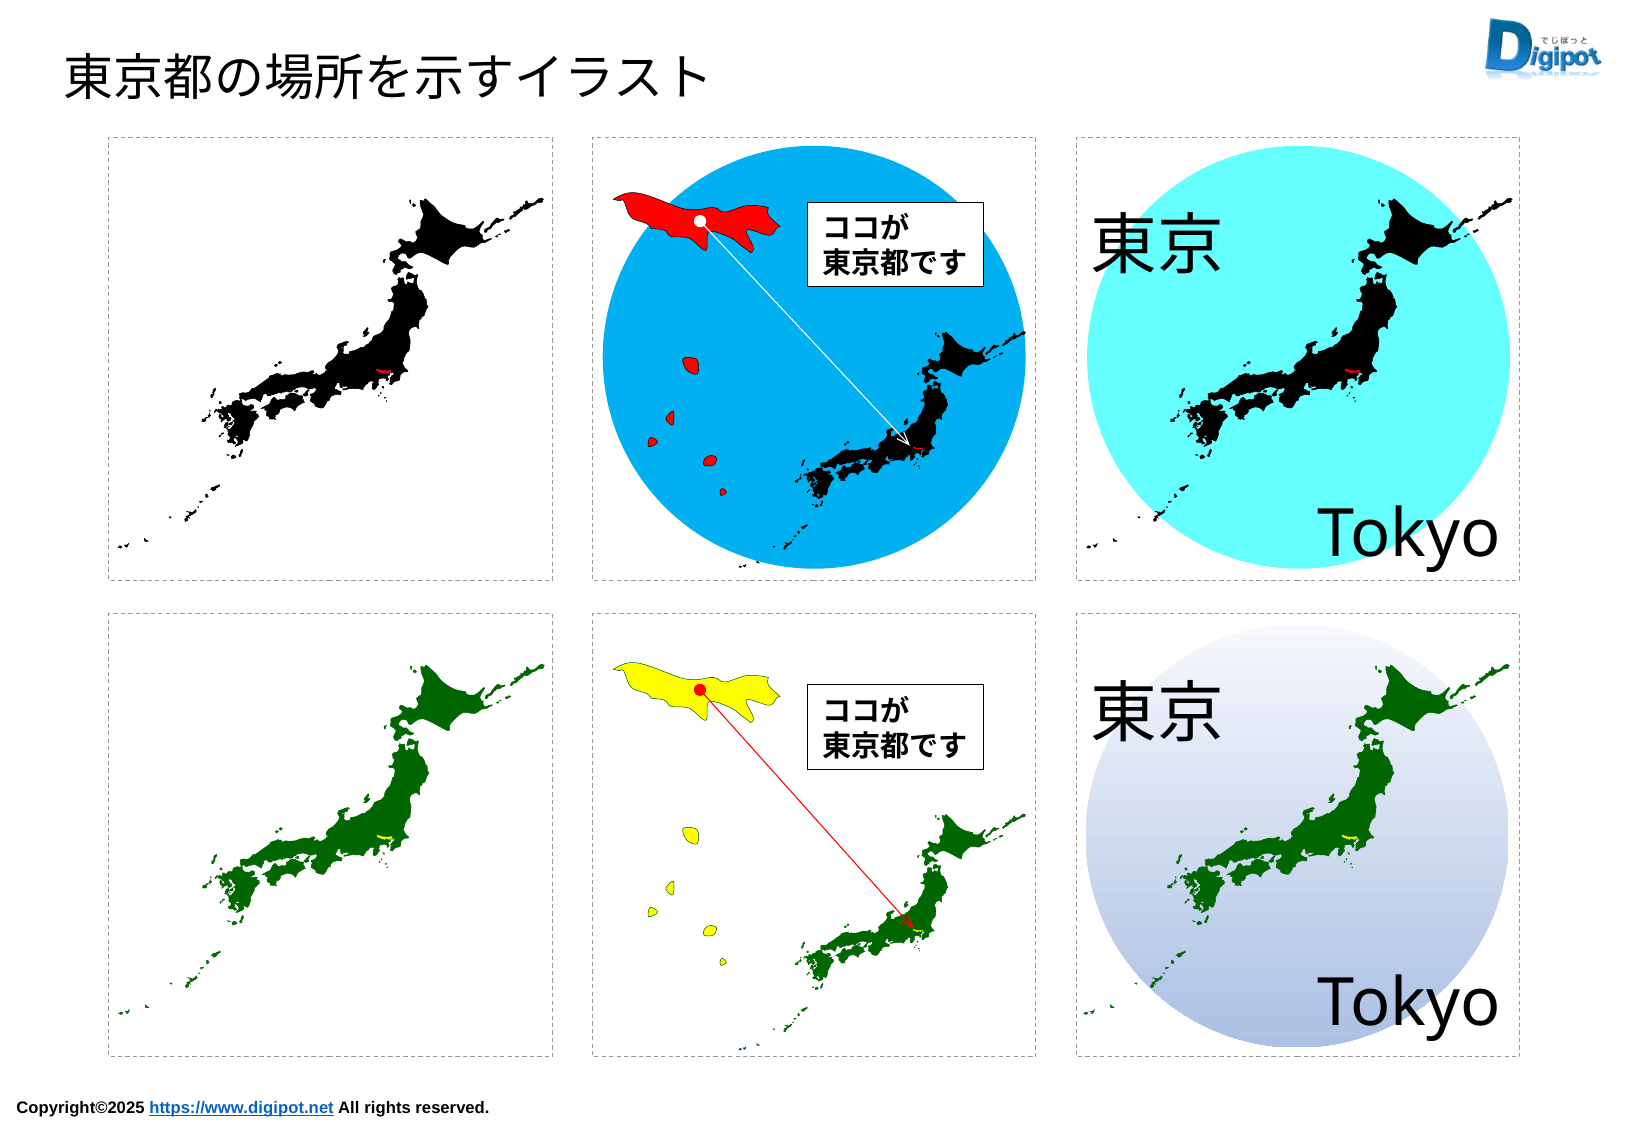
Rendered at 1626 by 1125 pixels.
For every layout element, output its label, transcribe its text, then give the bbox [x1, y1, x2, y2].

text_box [1074, 624, 1520, 1048]
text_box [613, 662, 1026, 1050]
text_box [1074, 145, 1520, 579]
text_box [117, 198, 544, 549]
picture [1485, 18, 1602, 82]
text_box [602, 145, 1026, 569]
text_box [118, 664, 545, 1015]
text_box 東京都の場所を示すイラスト [49, 38, 728, 113]
